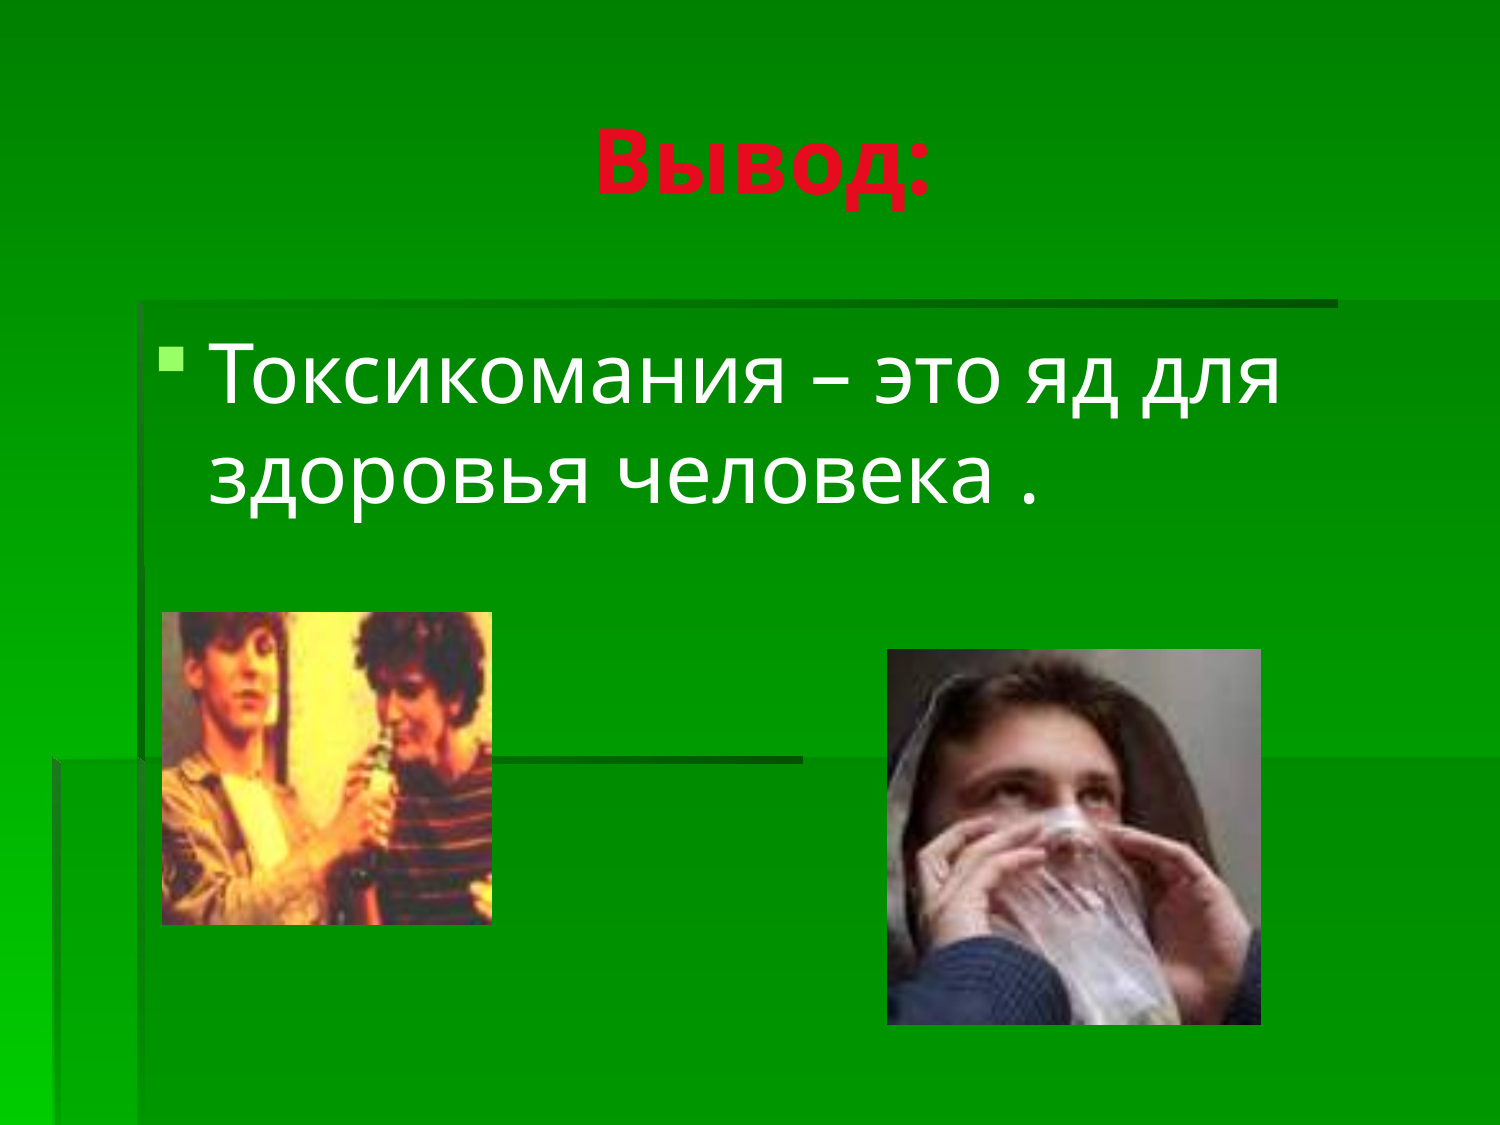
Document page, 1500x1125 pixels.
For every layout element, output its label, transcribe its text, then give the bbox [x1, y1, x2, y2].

list Токсикомания – это яд для здоровья человека . [137, 312, 1452, 1001]
picture [162, 612, 492, 926]
picture [887, 649, 1261, 1026]
title Вывод: [74, 39, 1451, 276]
